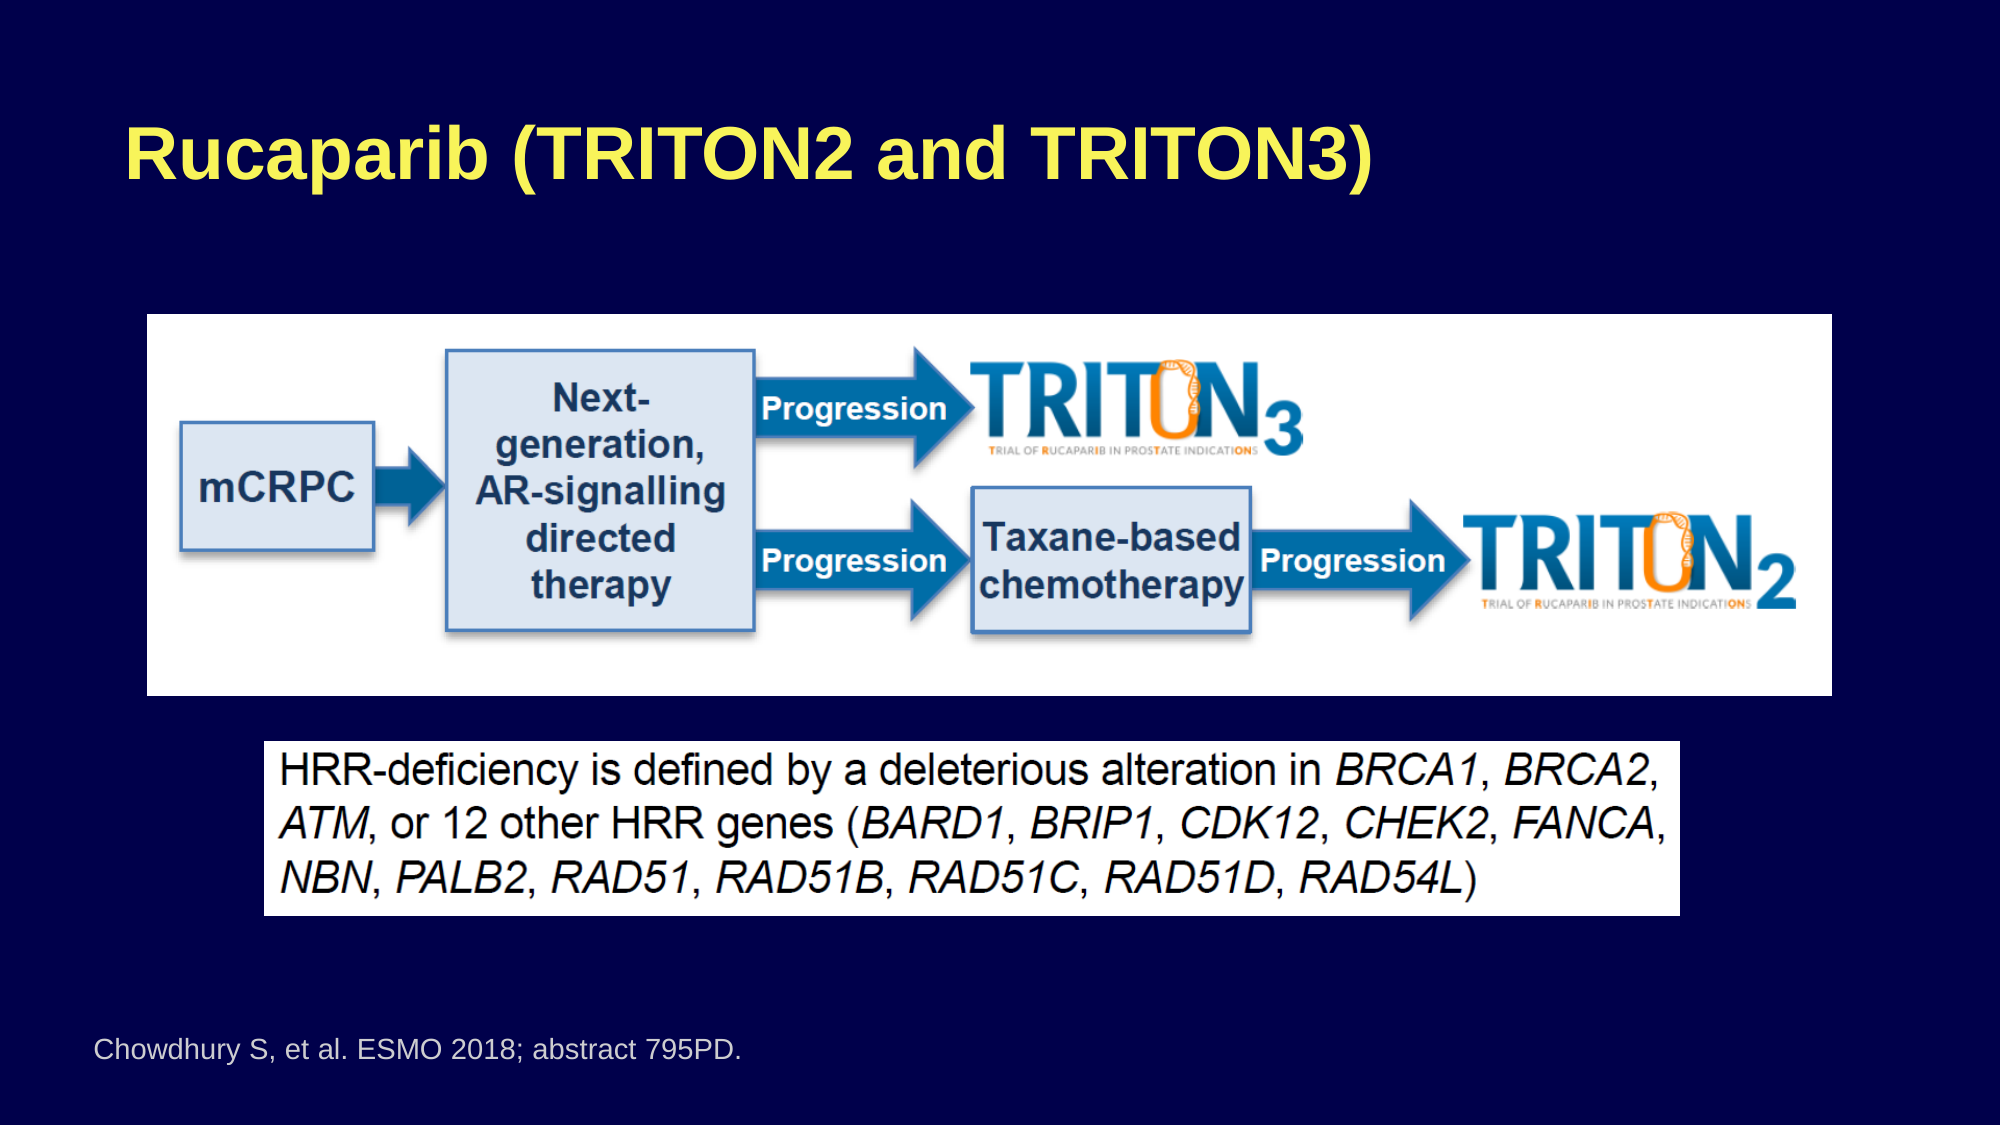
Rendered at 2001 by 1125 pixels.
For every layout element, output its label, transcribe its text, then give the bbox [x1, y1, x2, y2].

text_box Chowdhury S, et al. ESMO 2018; abstract 795PD. [78, 1022, 1393, 1073]
picture [264, 741, 1680, 916]
title Rucaparib (TRITON2 and TRITON3) [109, 59, 1893, 241]
picture [147, 314, 1832, 697]
